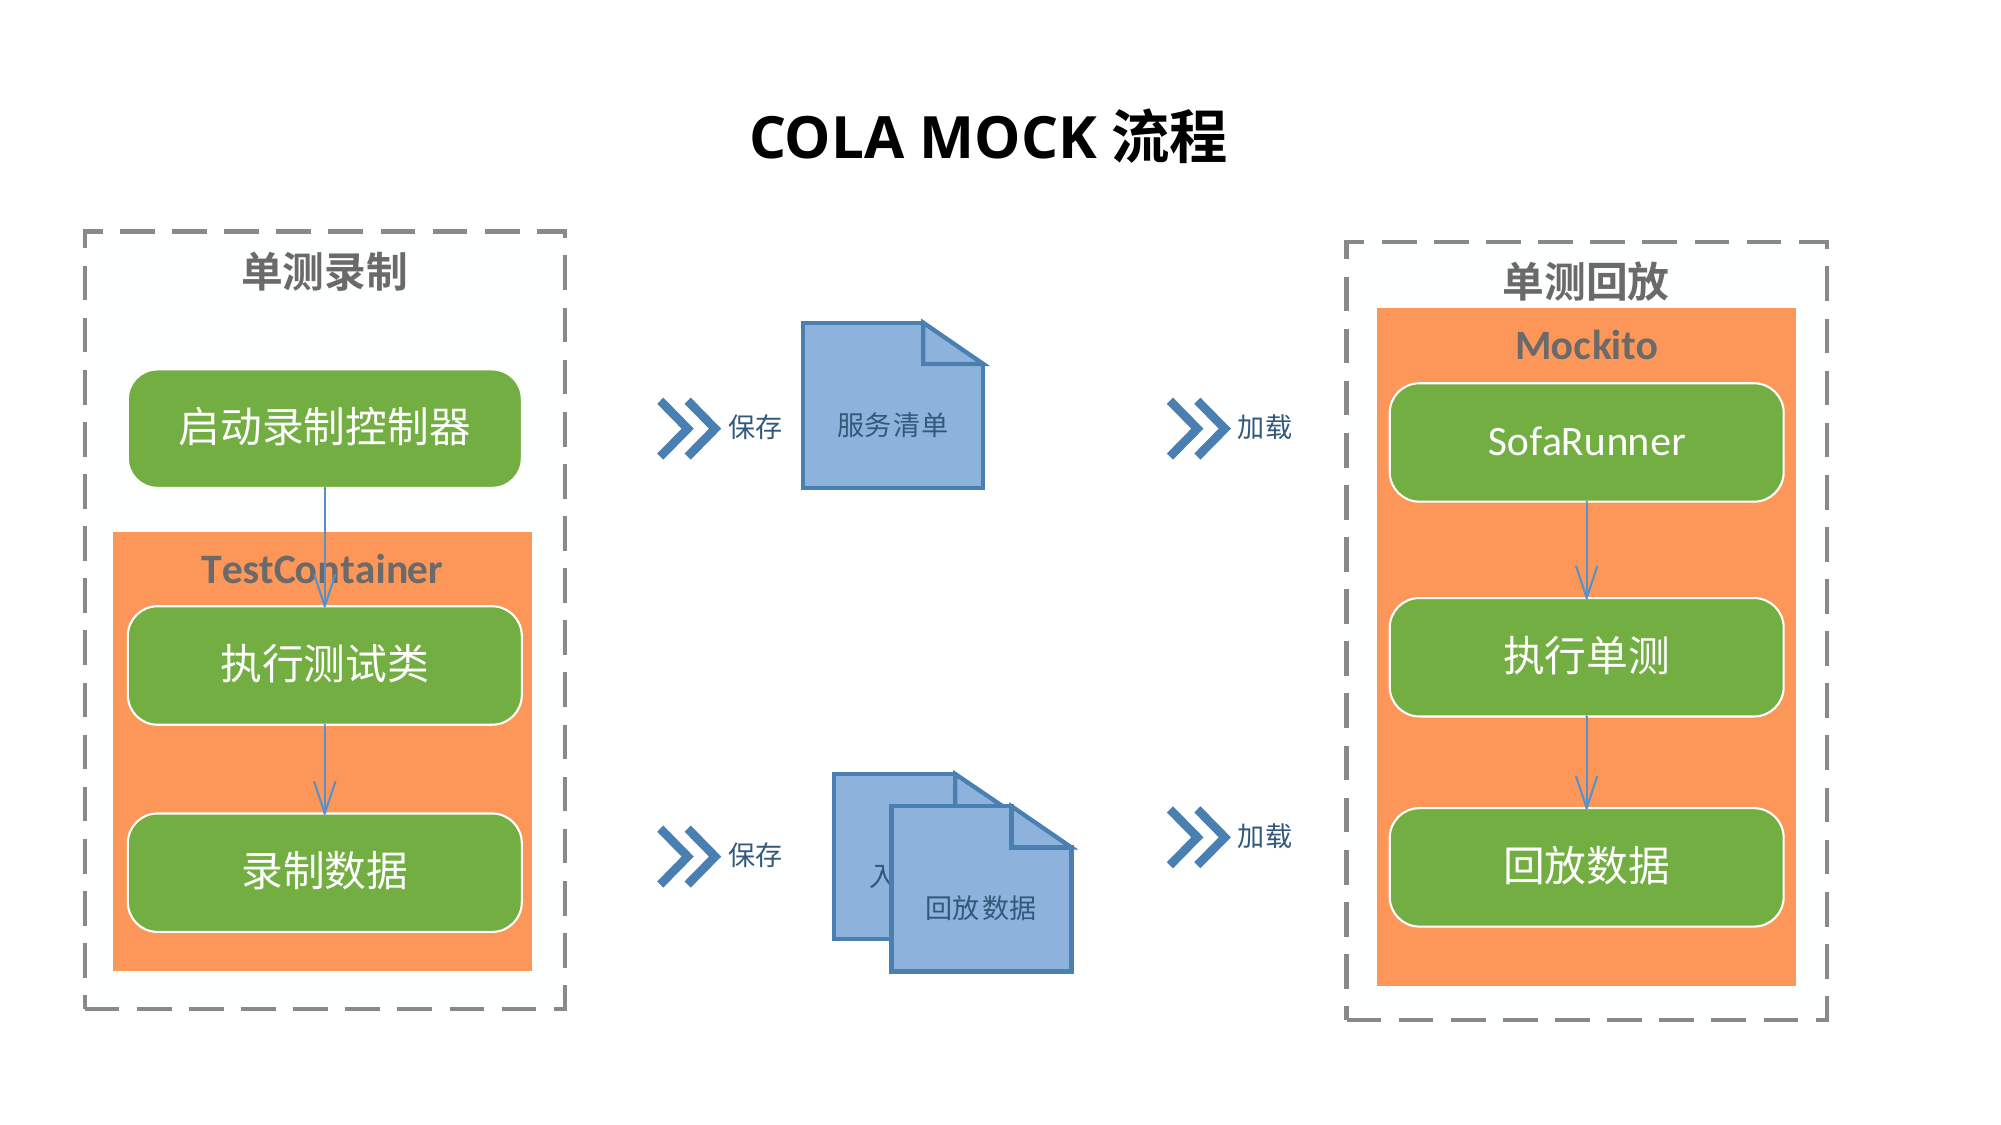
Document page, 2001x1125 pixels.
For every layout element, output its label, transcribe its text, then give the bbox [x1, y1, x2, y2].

text_box COLA MOCK流程 [208, 95, 1769, 185]
picture [78, 225, 1830, 1024]
